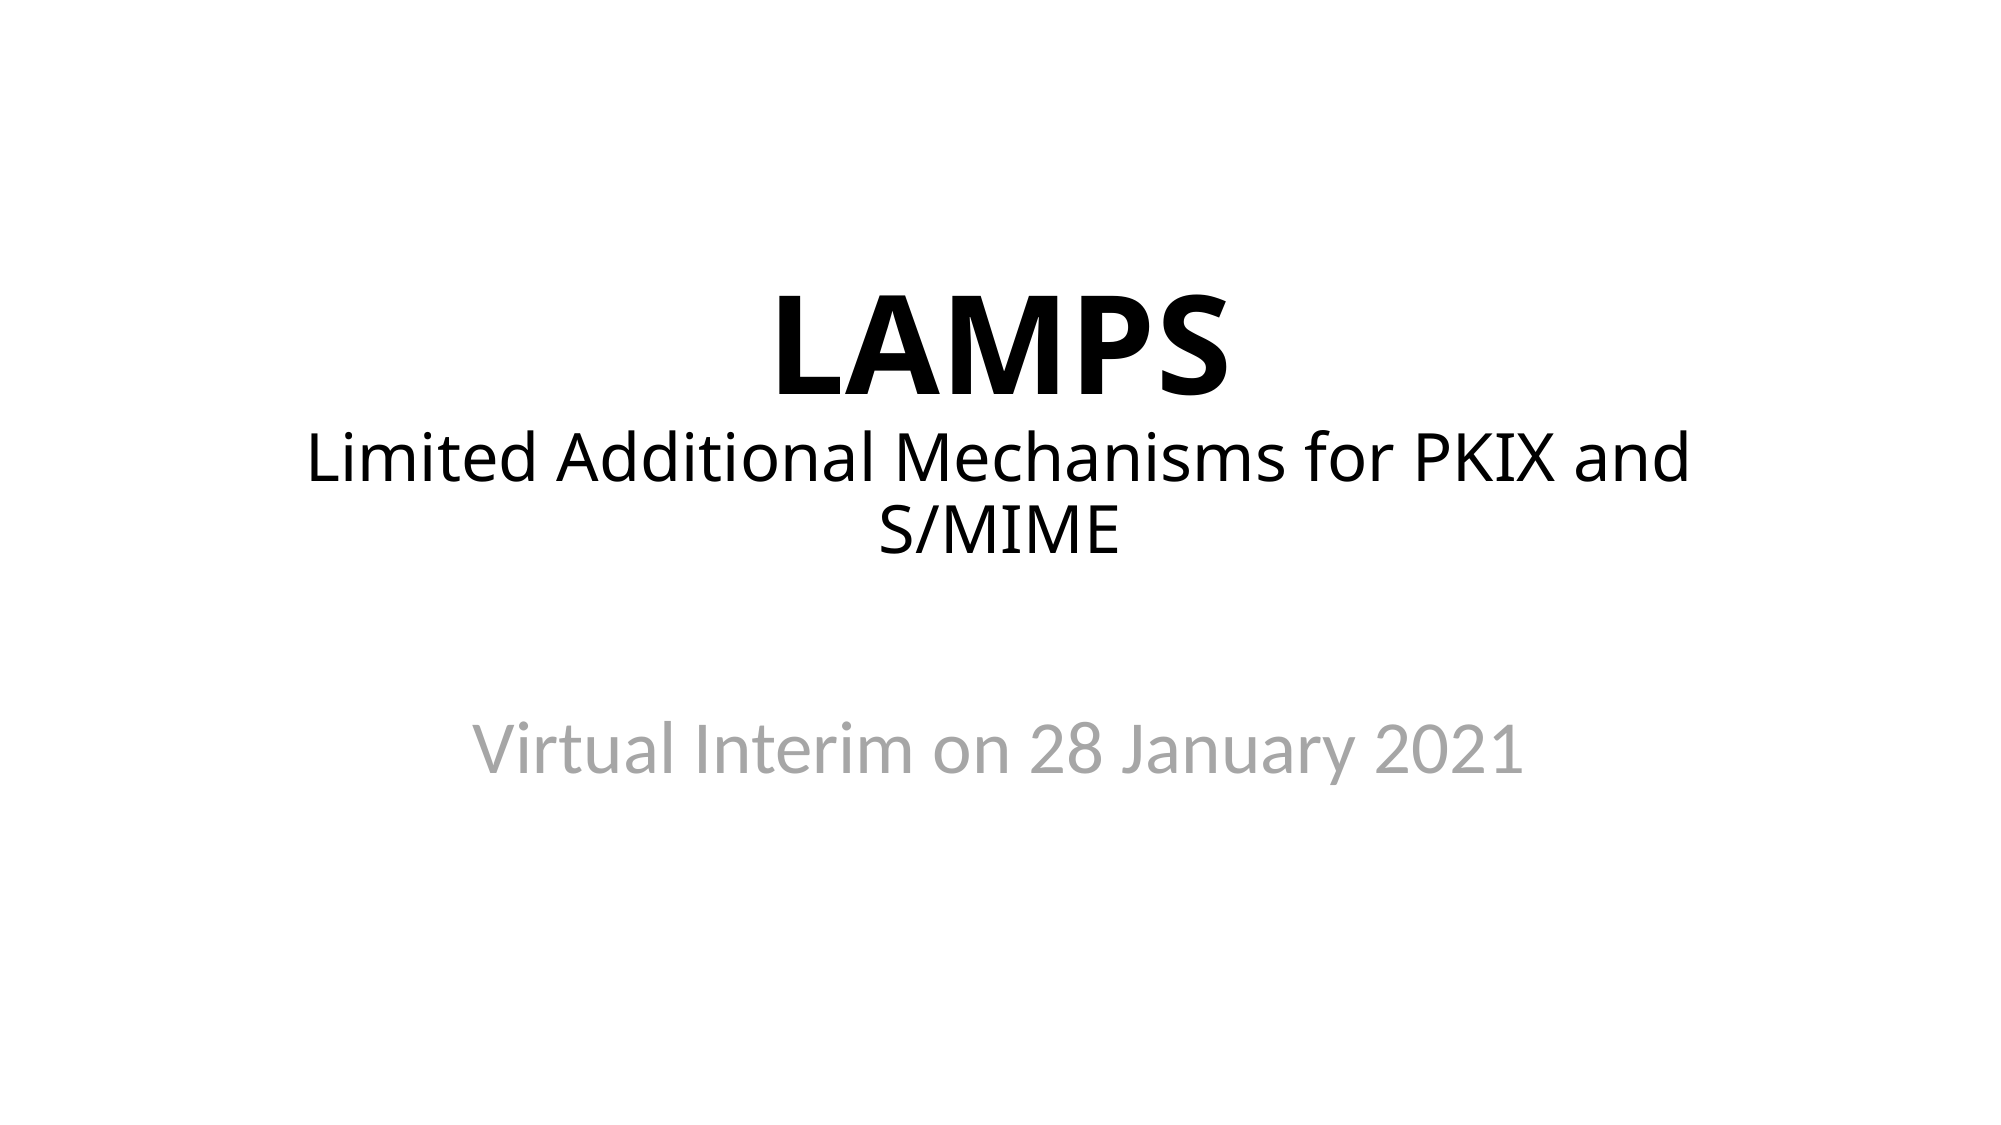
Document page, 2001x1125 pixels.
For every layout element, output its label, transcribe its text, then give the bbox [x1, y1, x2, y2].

subtitle Virtual Interim on 28 January 2021 [249, 590, 1750, 863]
title LAMPS Limited Additional Mechanisms for PKIX and S/MIME [249, 184, 1750, 576]
